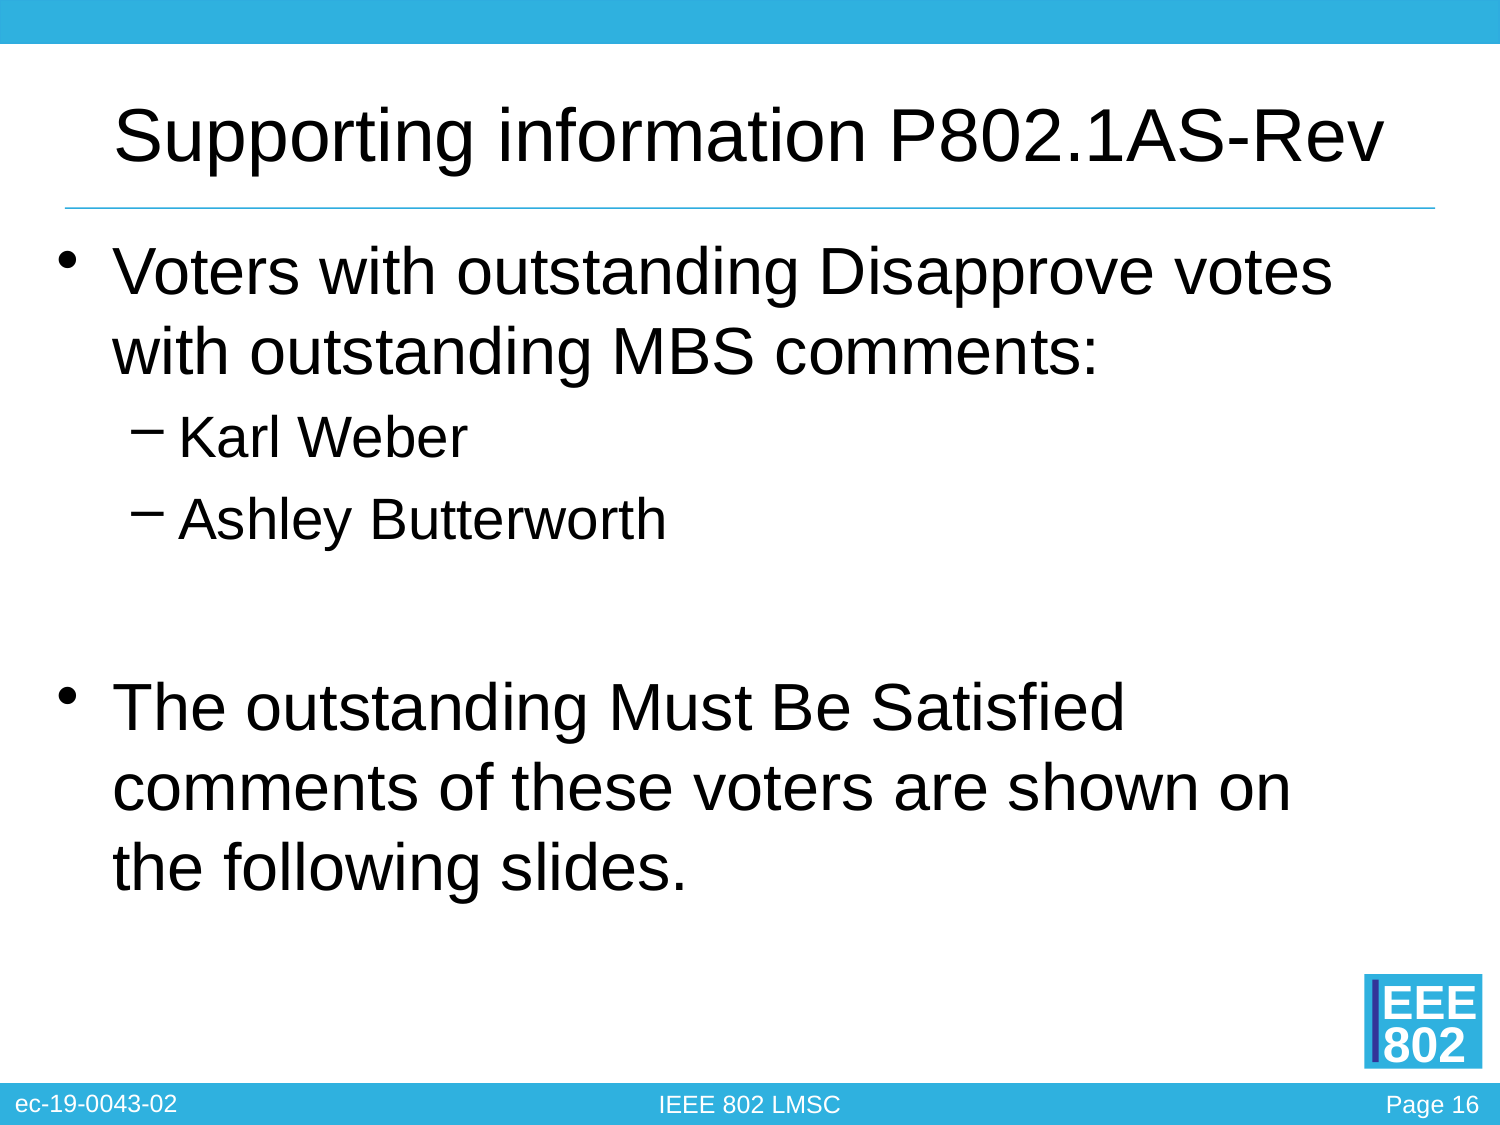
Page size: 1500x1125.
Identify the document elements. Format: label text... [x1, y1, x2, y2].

title Supporting information P802.1AS-Rev [75, 66, 1425, 197]
list Voters with outstanding Disapprove votes with outstanding MBS comments: Karl Weber Ashley Butterworth The outstanding Must Be Satisfied comments of these voters are shown on the following slides. [41, 220, 1392, 963]
